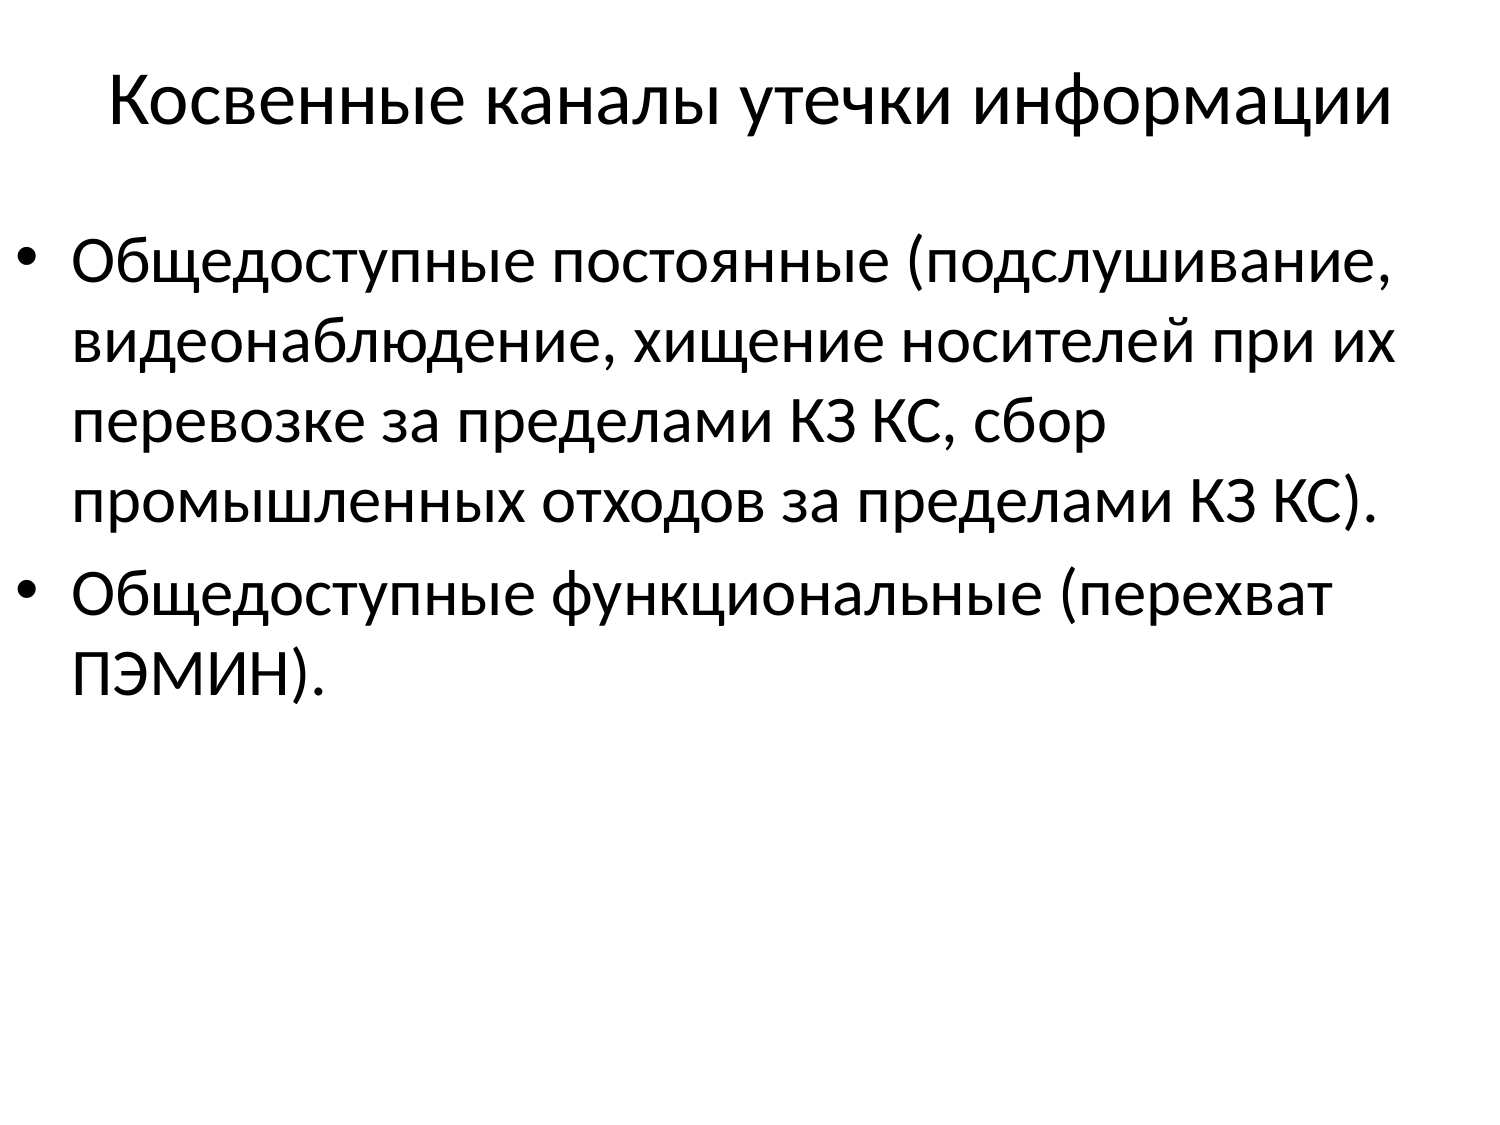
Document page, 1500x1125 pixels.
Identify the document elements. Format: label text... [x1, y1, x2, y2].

title Косвенные каналы утечки информации [76, 0, 1427, 187]
list Общедоступные постоянные (подслушивание, видеонаблюдение, хищение носителей при их перевозке за пределами КЗ КС, сбор промышленных отходов за пределами КЗ КС). Общедоступные функциональные (перехват ПЭМИН). [0, 208, 1500, 1125]
